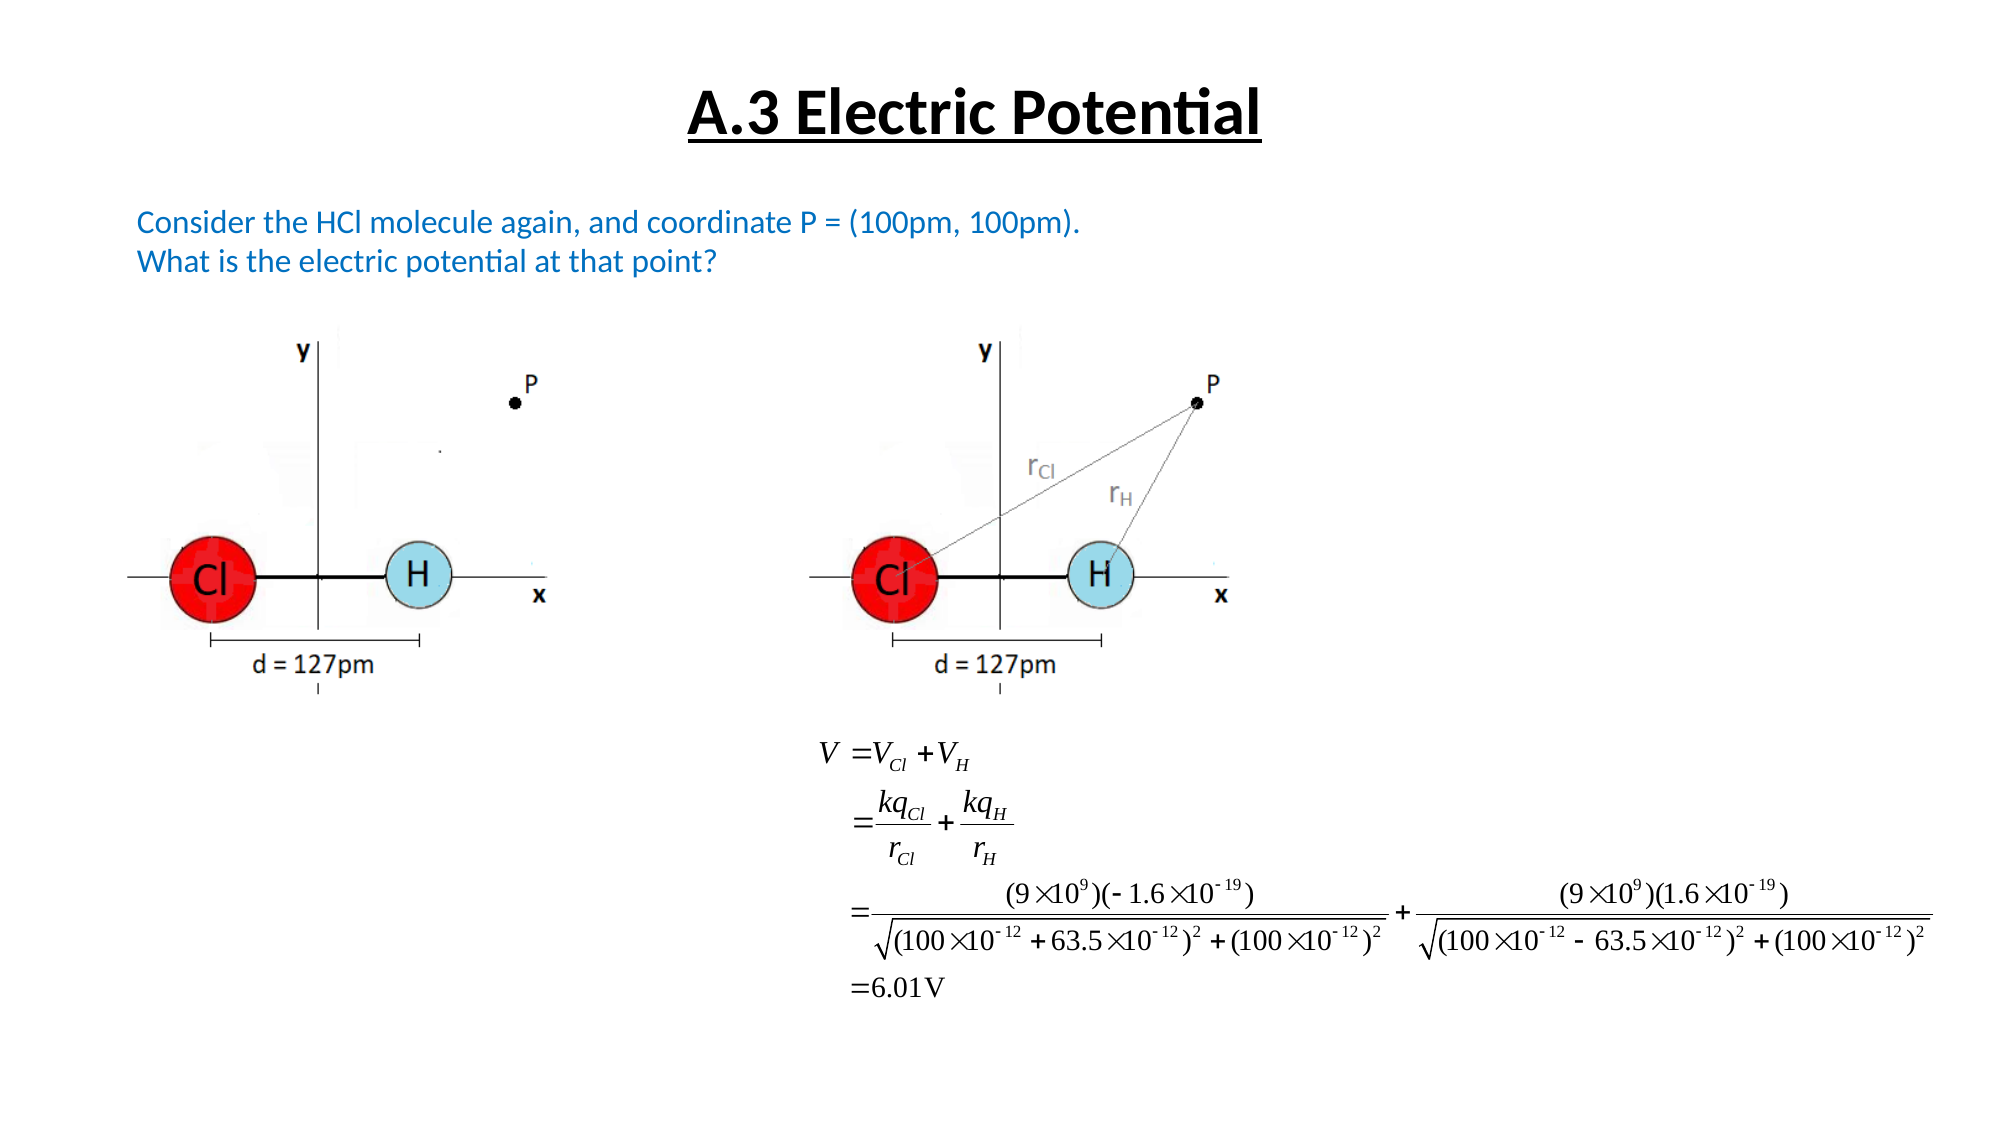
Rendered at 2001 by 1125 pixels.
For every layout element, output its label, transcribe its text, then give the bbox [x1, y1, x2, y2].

text_box A.3 Electric Potential [672, 60, 1278, 155]
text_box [816, 733, 1021, 871]
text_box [797, 324, 1243, 698]
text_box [115, 324, 561, 698]
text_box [816, 871, 1938, 1010]
text_box Consider the HCl molecule again, and coordinate P = (100pm, 100pm). What is the electric potential at that point? [122, 192, 1113, 287]
